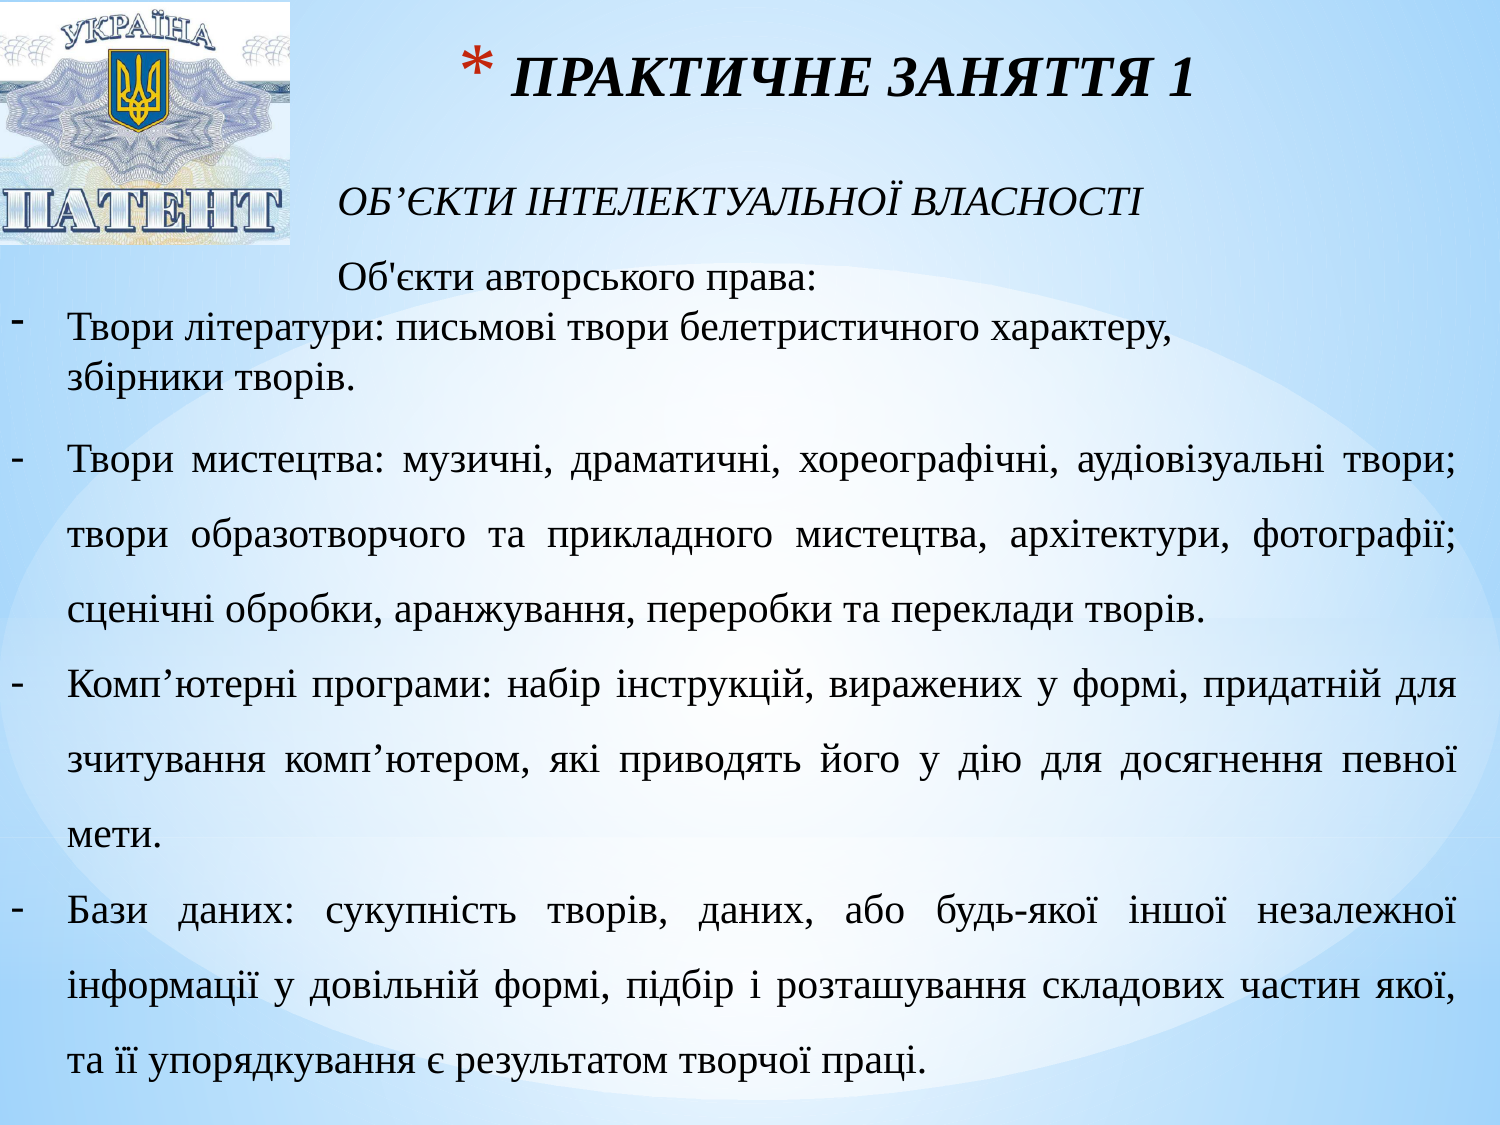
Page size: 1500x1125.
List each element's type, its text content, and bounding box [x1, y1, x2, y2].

picture [0, 2, 290, 245]
text_box ОБ’ЄКТИ ІНТЕЛЕКТУАЛЬНОЇ ВЛАСНОСТІ Об'єкти авторського права: Твори літератури: письмові твори белетристичного характеру, збірники творів. Твори мистецтва: музичні, драматичні, хореографічні, аудіовізуальні твори; твори образотворчого та прикладного мистецтва, архітектури, фотографії; сценічні обробки, аранжування, переробки та переклади творів. Комп’ютерні програми: набір інструкцій, виражених у формі, придатній для зчитування комп’ютером, які приводять його у дію для досягнення певної мети. Бази даних: сукупність творів, даних, або будь-якої іншої незалежної інформації у довільній формі, підбір і розташування складових частин якої, та її упорядкування є результатом творчої праці. [0, 141, 1483, 1089]
title ПРАКТИЧНЕ ЗАНЯТТЯ 1 [295, 30, 1427, 114]
